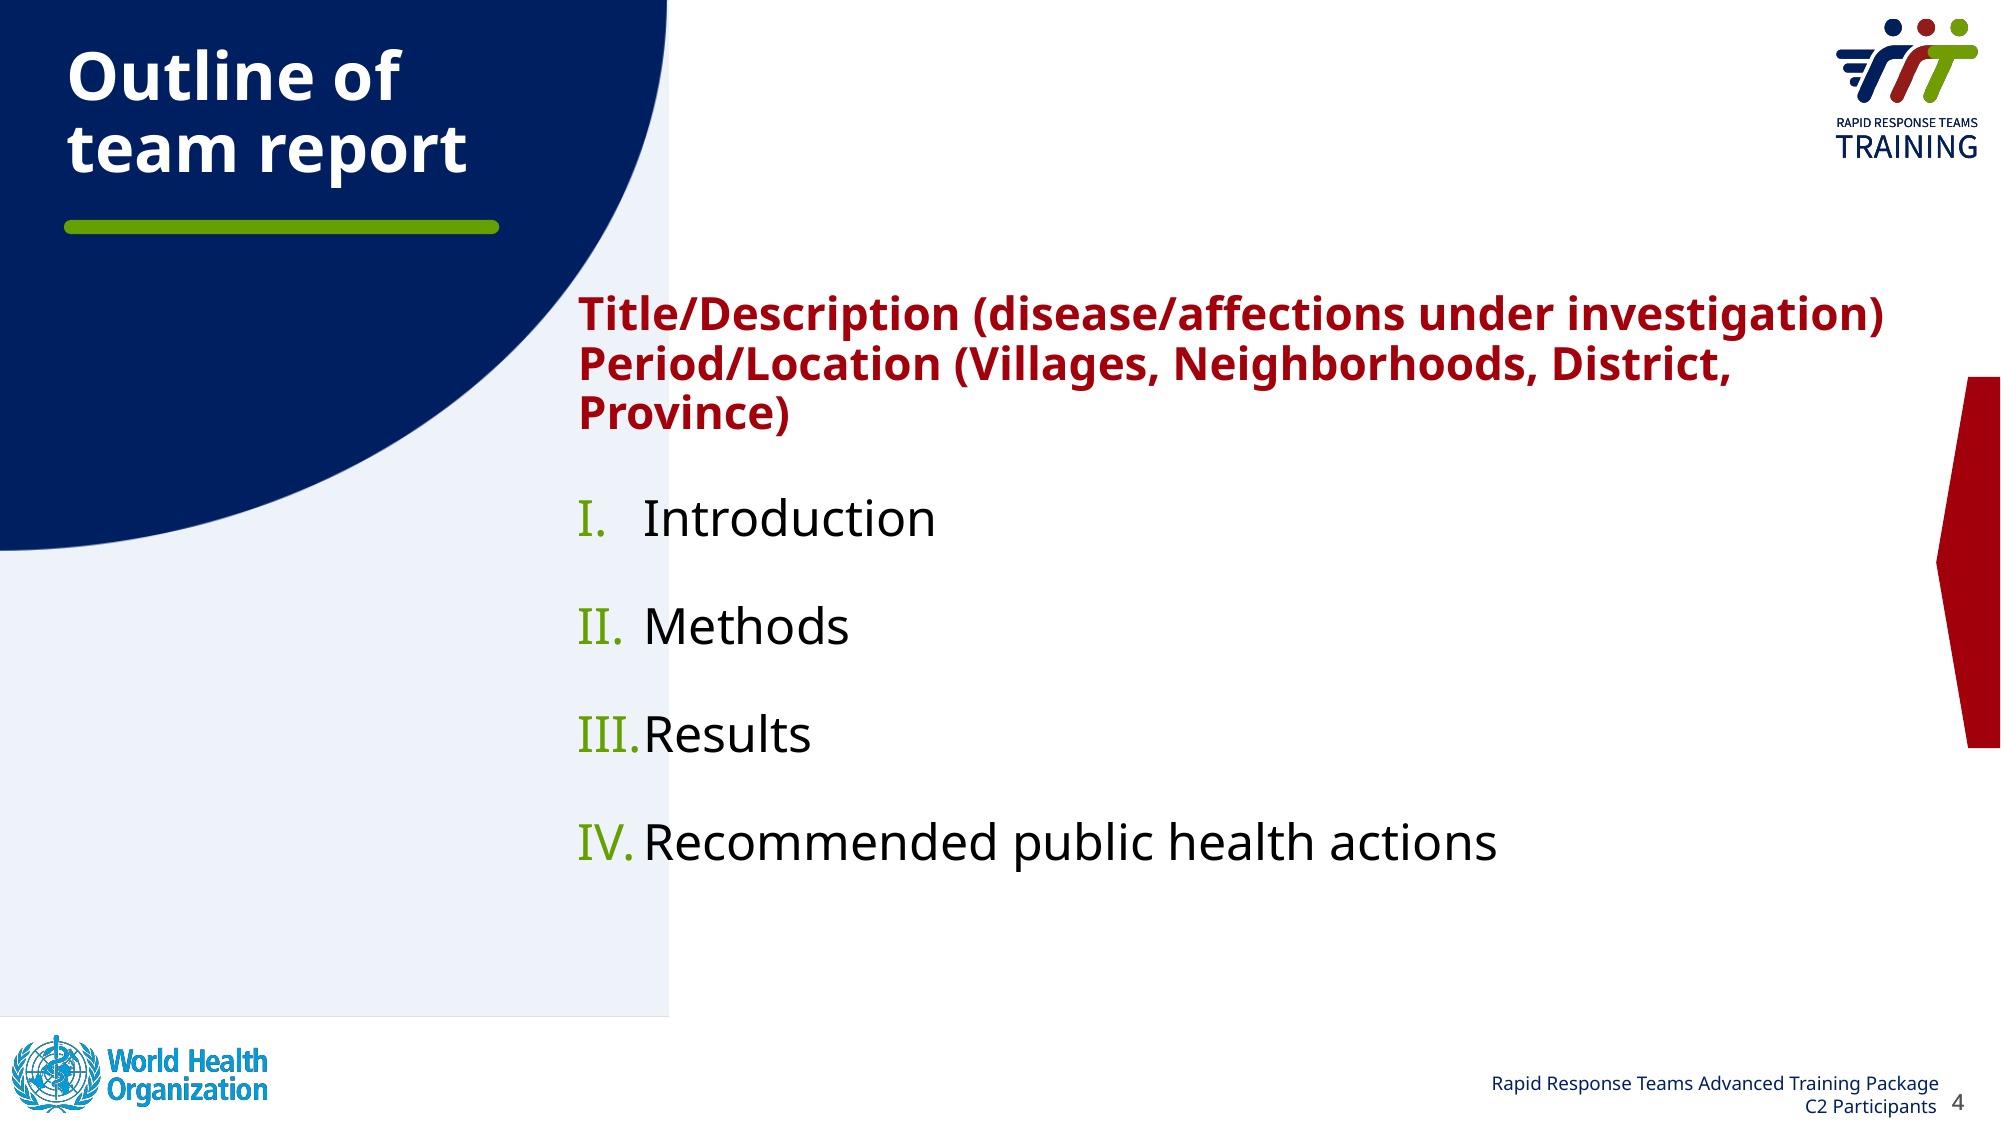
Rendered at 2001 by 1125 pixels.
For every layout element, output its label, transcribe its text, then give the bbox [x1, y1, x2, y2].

picture [12, 1035, 54, 1068]
picture [30, 1083, 37, 1091]
picture [34, 1054, 43, 1078]
picture [1835, 19, 1978, 167]
picture [22, 1062, 26, 1077]
picture [595, 0, 669, 125]
picture [12, 1083, 48, 1113]
picture [50, 1108, 62, 1113]
title Outline of team report [58, 0, 595, 274]
picture [40, 1062, 47, 1070]
picture [24, 1054, 36, 1087]
picture [59, 1035, 267, 1113]
picture [0, 0, 569, 1018]
picture [46, 1056, 54, 1062]
list Title/Description (disease/affections under investigation) Period/Location (Villages, Neighborhoods, District, Province) Introduction Methods Results Recommended public health actions [569, 125, 1922, 1037]
picture [71, 1053, 90, 1091]
picture [36, 1088, 78, 1105]
